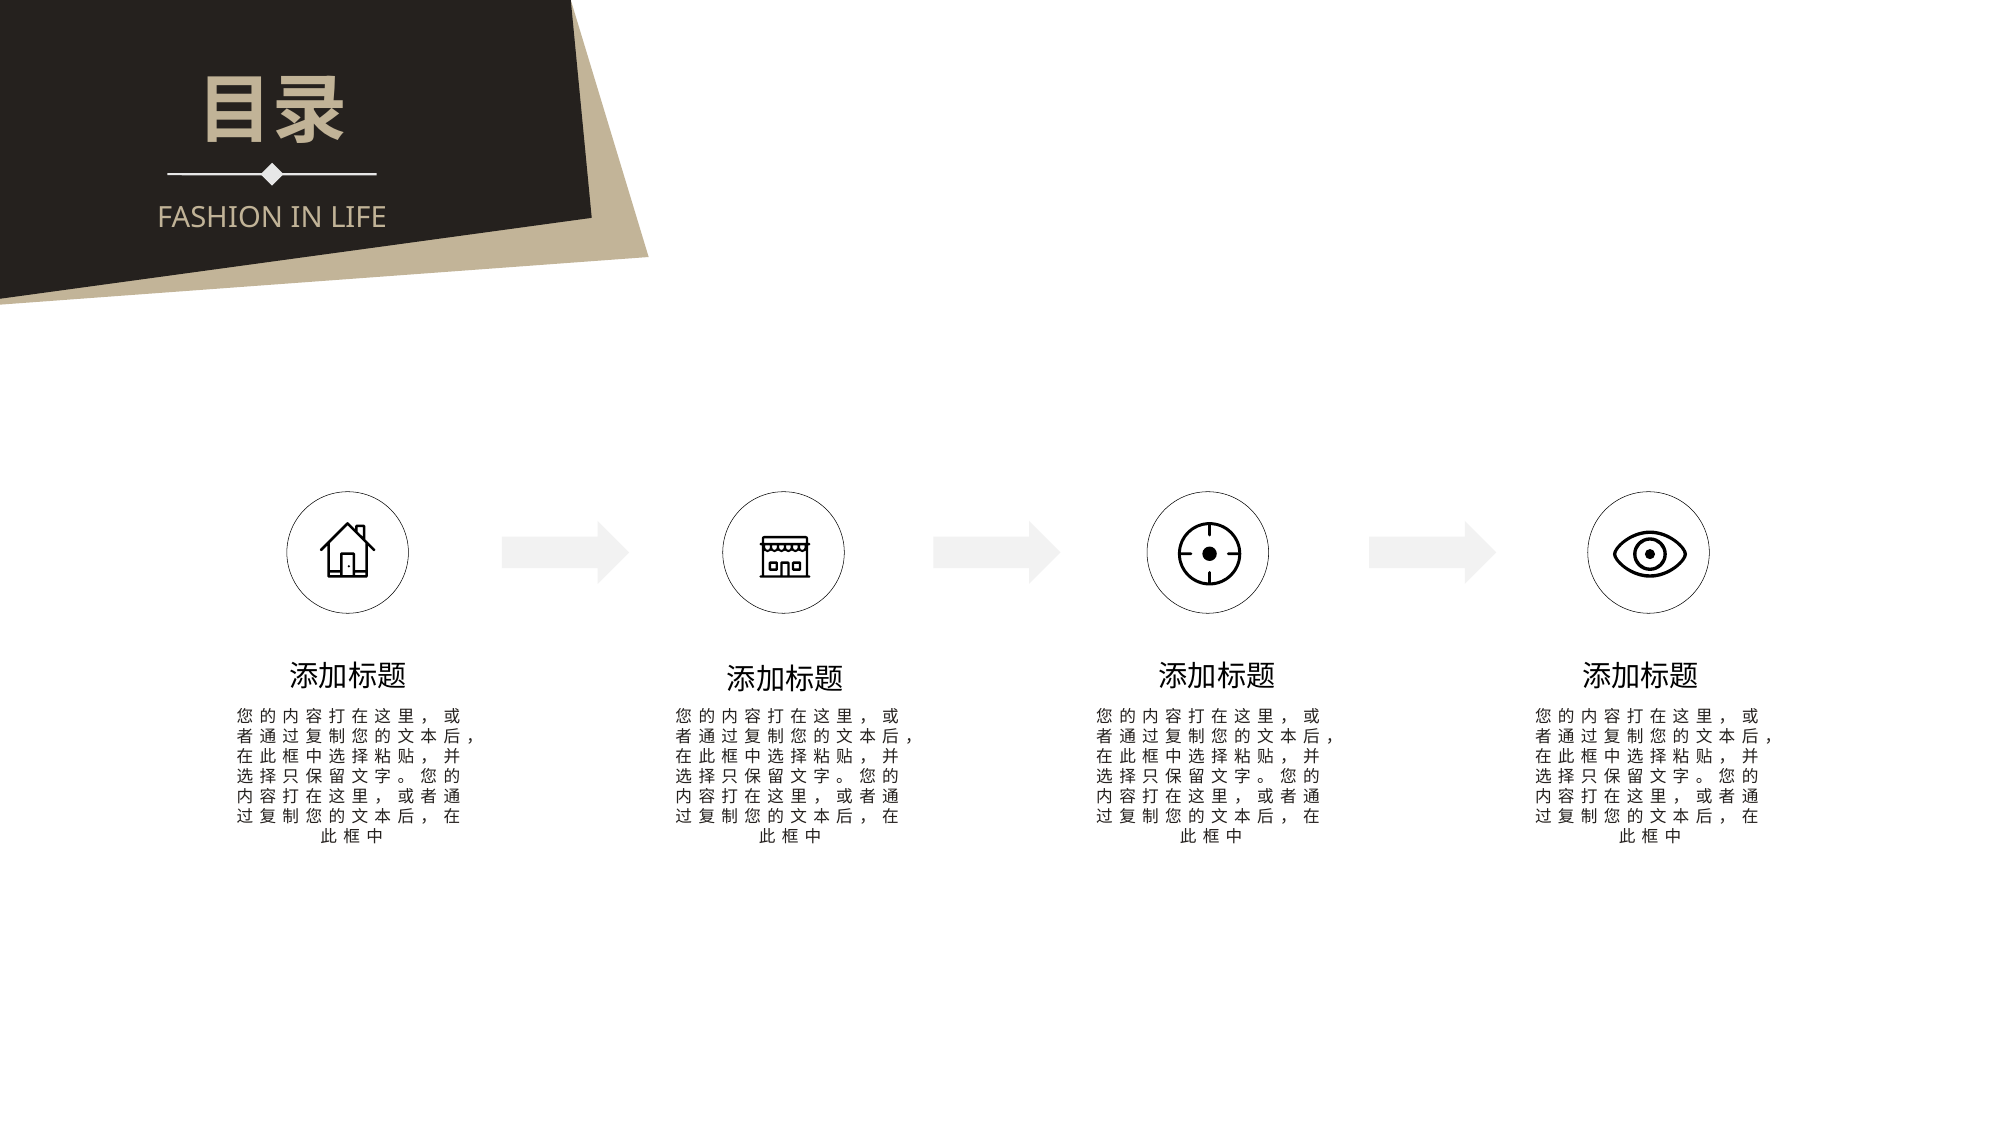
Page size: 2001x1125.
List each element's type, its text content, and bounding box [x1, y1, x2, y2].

text_box 目录 [193, 57, 351, 156]
text_box 您的内容打在这里，或者通过复制您的文本后，在此框中选择粘贴，并选择只保留文字。您的内容打在这里，或者通过复制您的文本后，在此框中 [649, 699, 932, 853]
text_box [285, 491, 1710, 699]
text_box fashion in life [153, 194, 391, 237]
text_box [167, 162, 377, 186]
text_box 您的内容打在这里，或者通过复制您的文本后，在此框中选择粘贴，并选择只保留文字。您的内容打在这里，或者通过复制您的文本后，在此框中 [1509, 698, 1791, 853]
text_box 您的内容打在这里，或者通过复制您的文本后，在此框中选择粘贴，并选择只保留文字。您的内容打在这里，或者通过复制您的文本后，在此框中 [1070, 699, 1353, 853]
text_box 您的内容打在这里，或者通过复制您的文本后，在此框中选择粘贴，并选择只保留文字。您的内容打在这里，或者通过复制您的文本后，在此框中 [210, 698, 493, 853]
text_box [0, 4, 649, 305]
text_box [0, 0, 592, 299]
